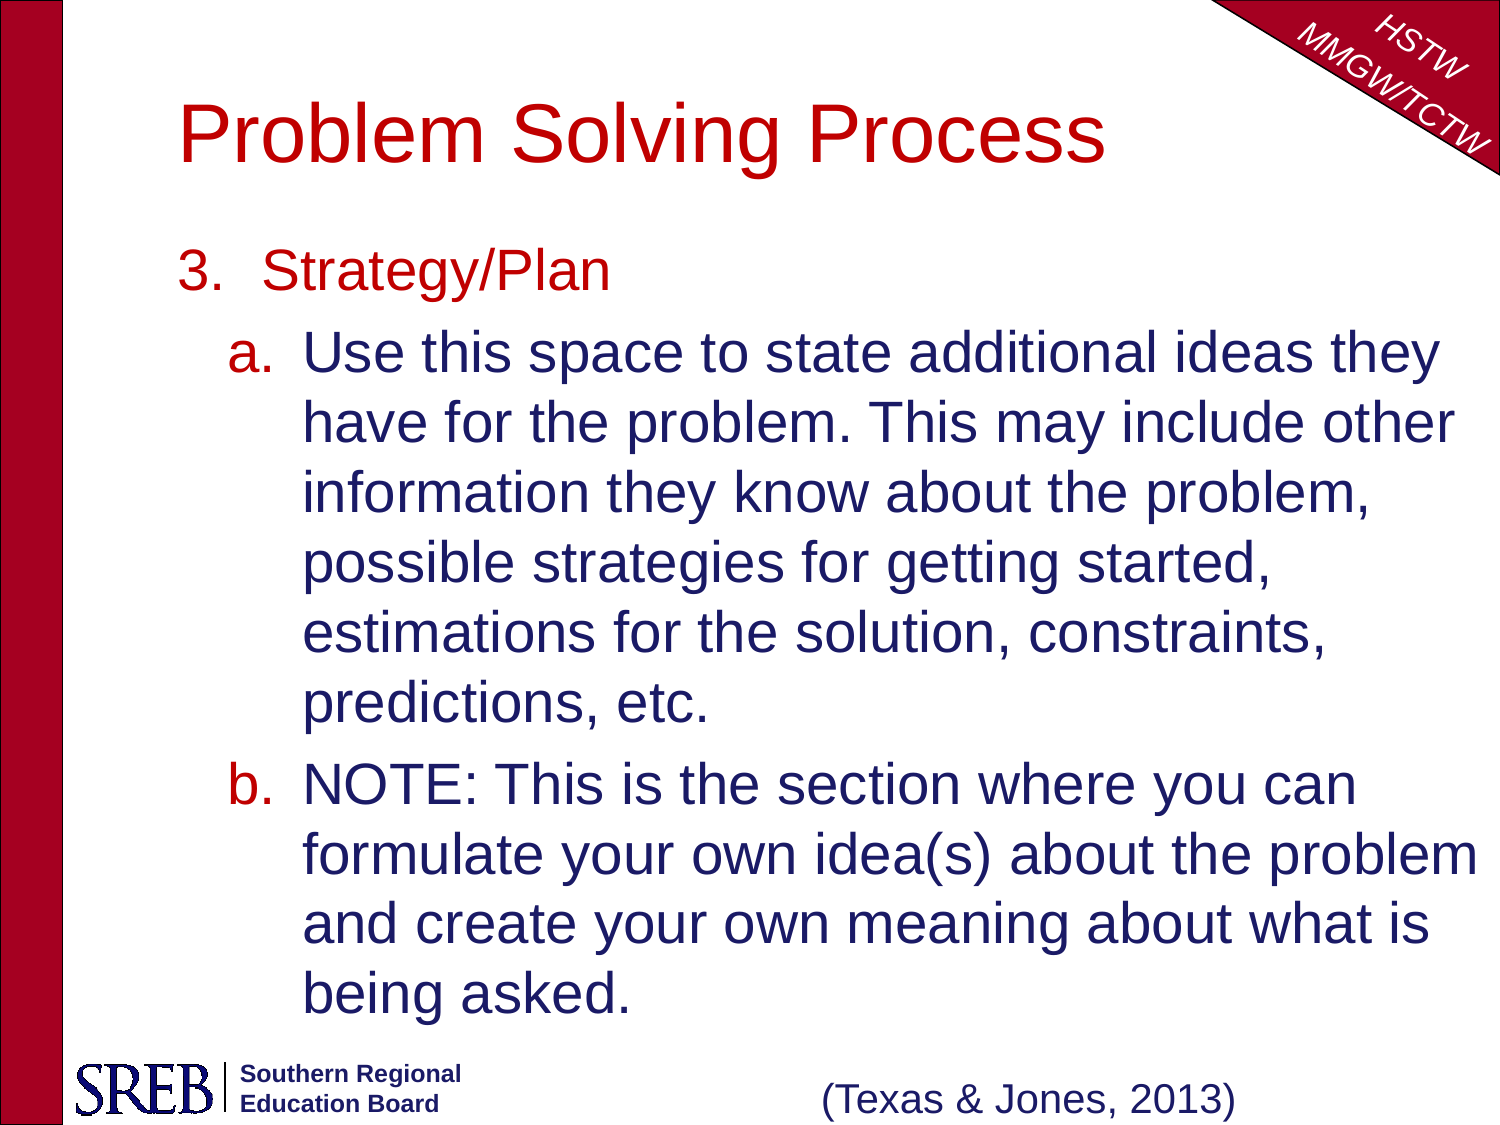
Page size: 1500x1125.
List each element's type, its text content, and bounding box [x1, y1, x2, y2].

text_box (Texas & Jones, 2013) [806, 1064, 1421, 1125]
text_box Problem Solving Process [162, 71, 1325, 187]
list Strategy/Plan Use this space to state additional ideas they have for the problem. This may include other information they know about the problem, possible strategies for getting started, estimations for the solution, constraints, predictions, etc. NOTE: This is the section where you can formulate your own idea(s) about the problem and create your own meaning about what is being asked. [162, 224, 1500, 1003]
